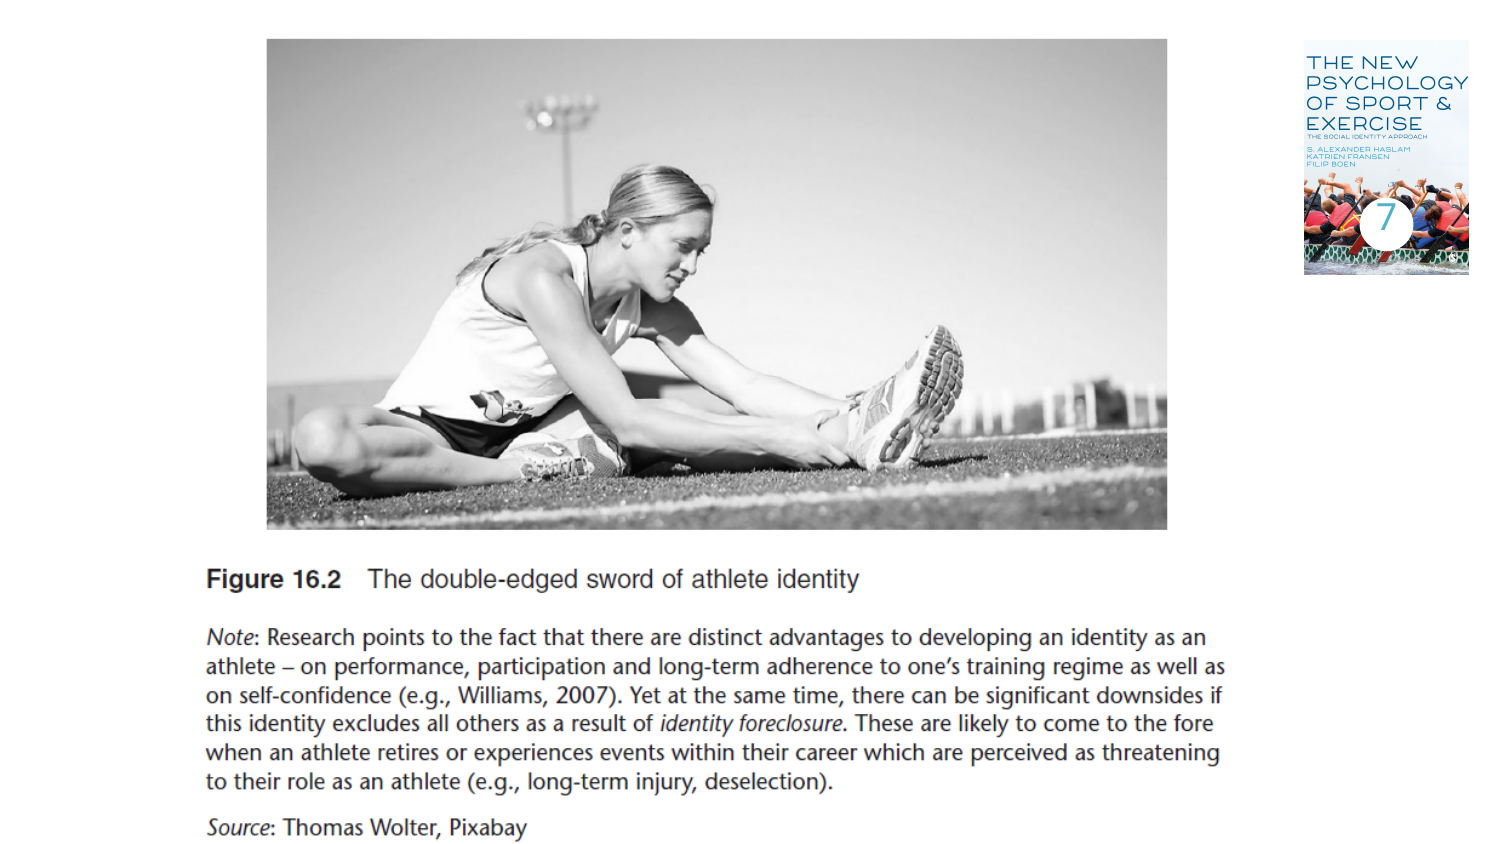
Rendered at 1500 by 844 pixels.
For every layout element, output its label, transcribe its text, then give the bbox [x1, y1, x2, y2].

picture [1304, 40, 1469, 275]
slide_number 7 [1344, 79, 1429, 252]
picture [142, 0, 1257, 844]
